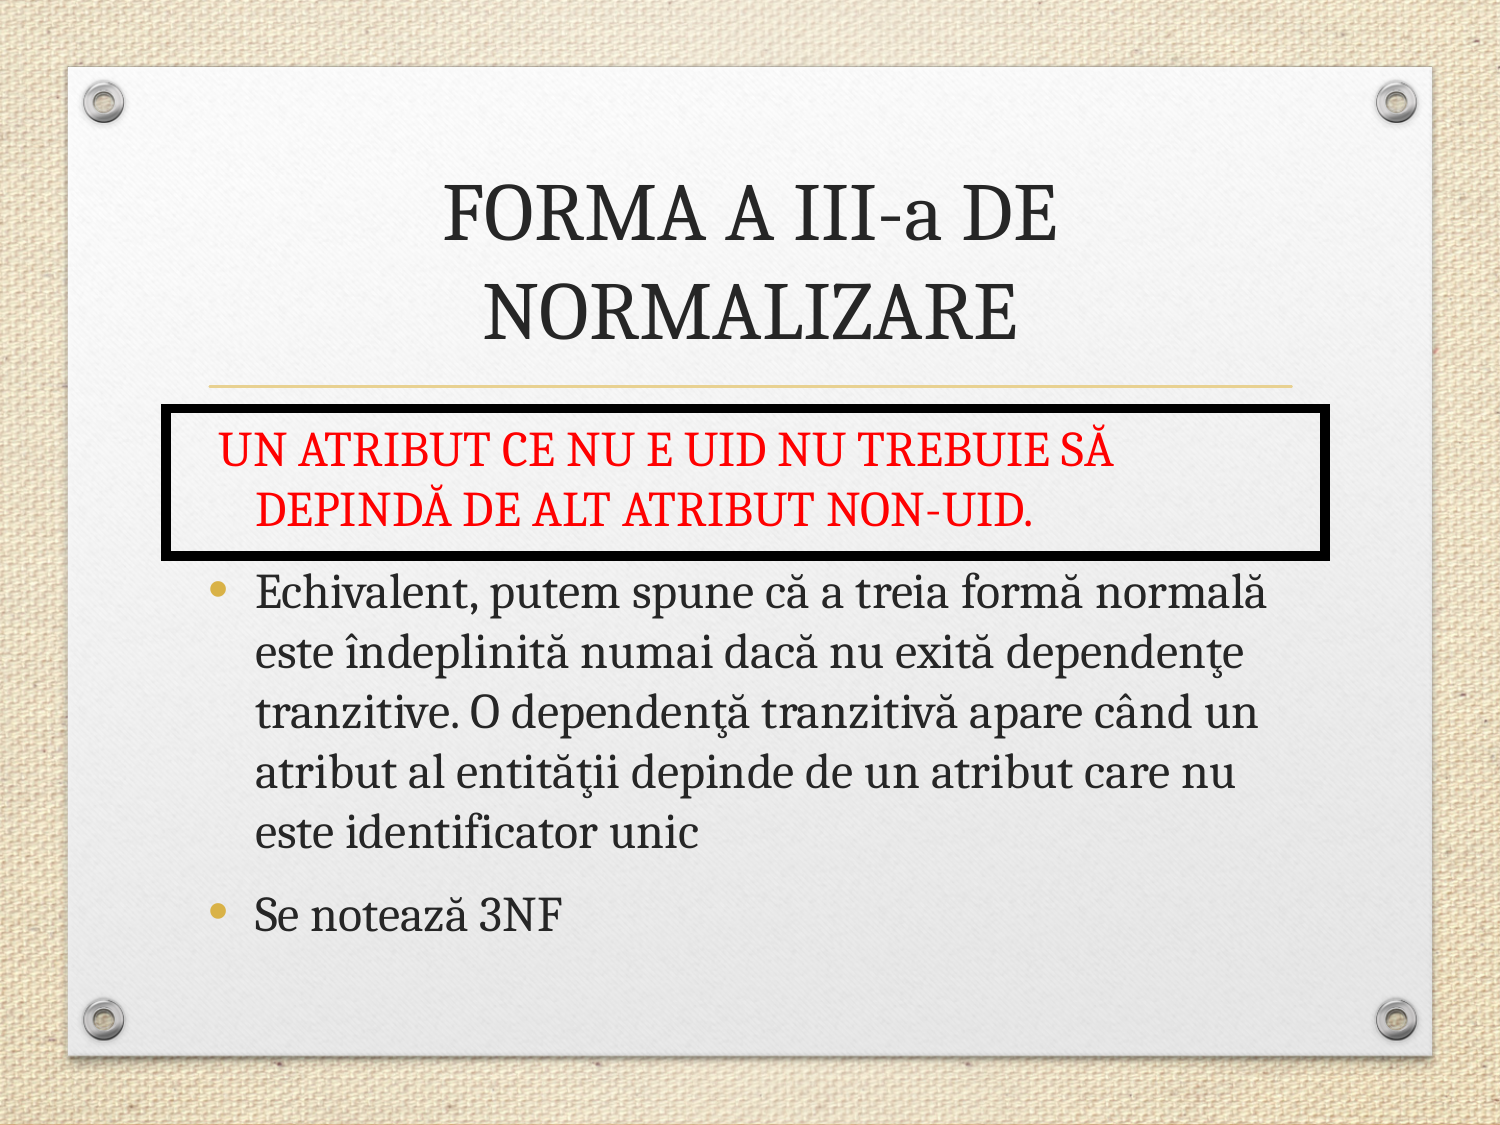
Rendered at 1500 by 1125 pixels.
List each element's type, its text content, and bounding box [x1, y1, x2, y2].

text_box [165, 408, 1325, 557]
title FORMA A III-a DE NORMALIZARE [193, 150, 1309, 365]
picture [0, 0, 1500, 1125]
list UN ATRIBUT CE NU E UID NU TREBUIE SĂ DEPINDĂ DE ALT ATRIBUT NON-UID. Echivalent, putem spune că a treia formă normală este îndeplinită numai dacă nu exită dependenţe tranzitive. O dependenţă tranzitivă apare când un atribut al entităţii depinde de un atribut care nu este identificator unic Se notează 3NF [193, 557, 1309, 974]
